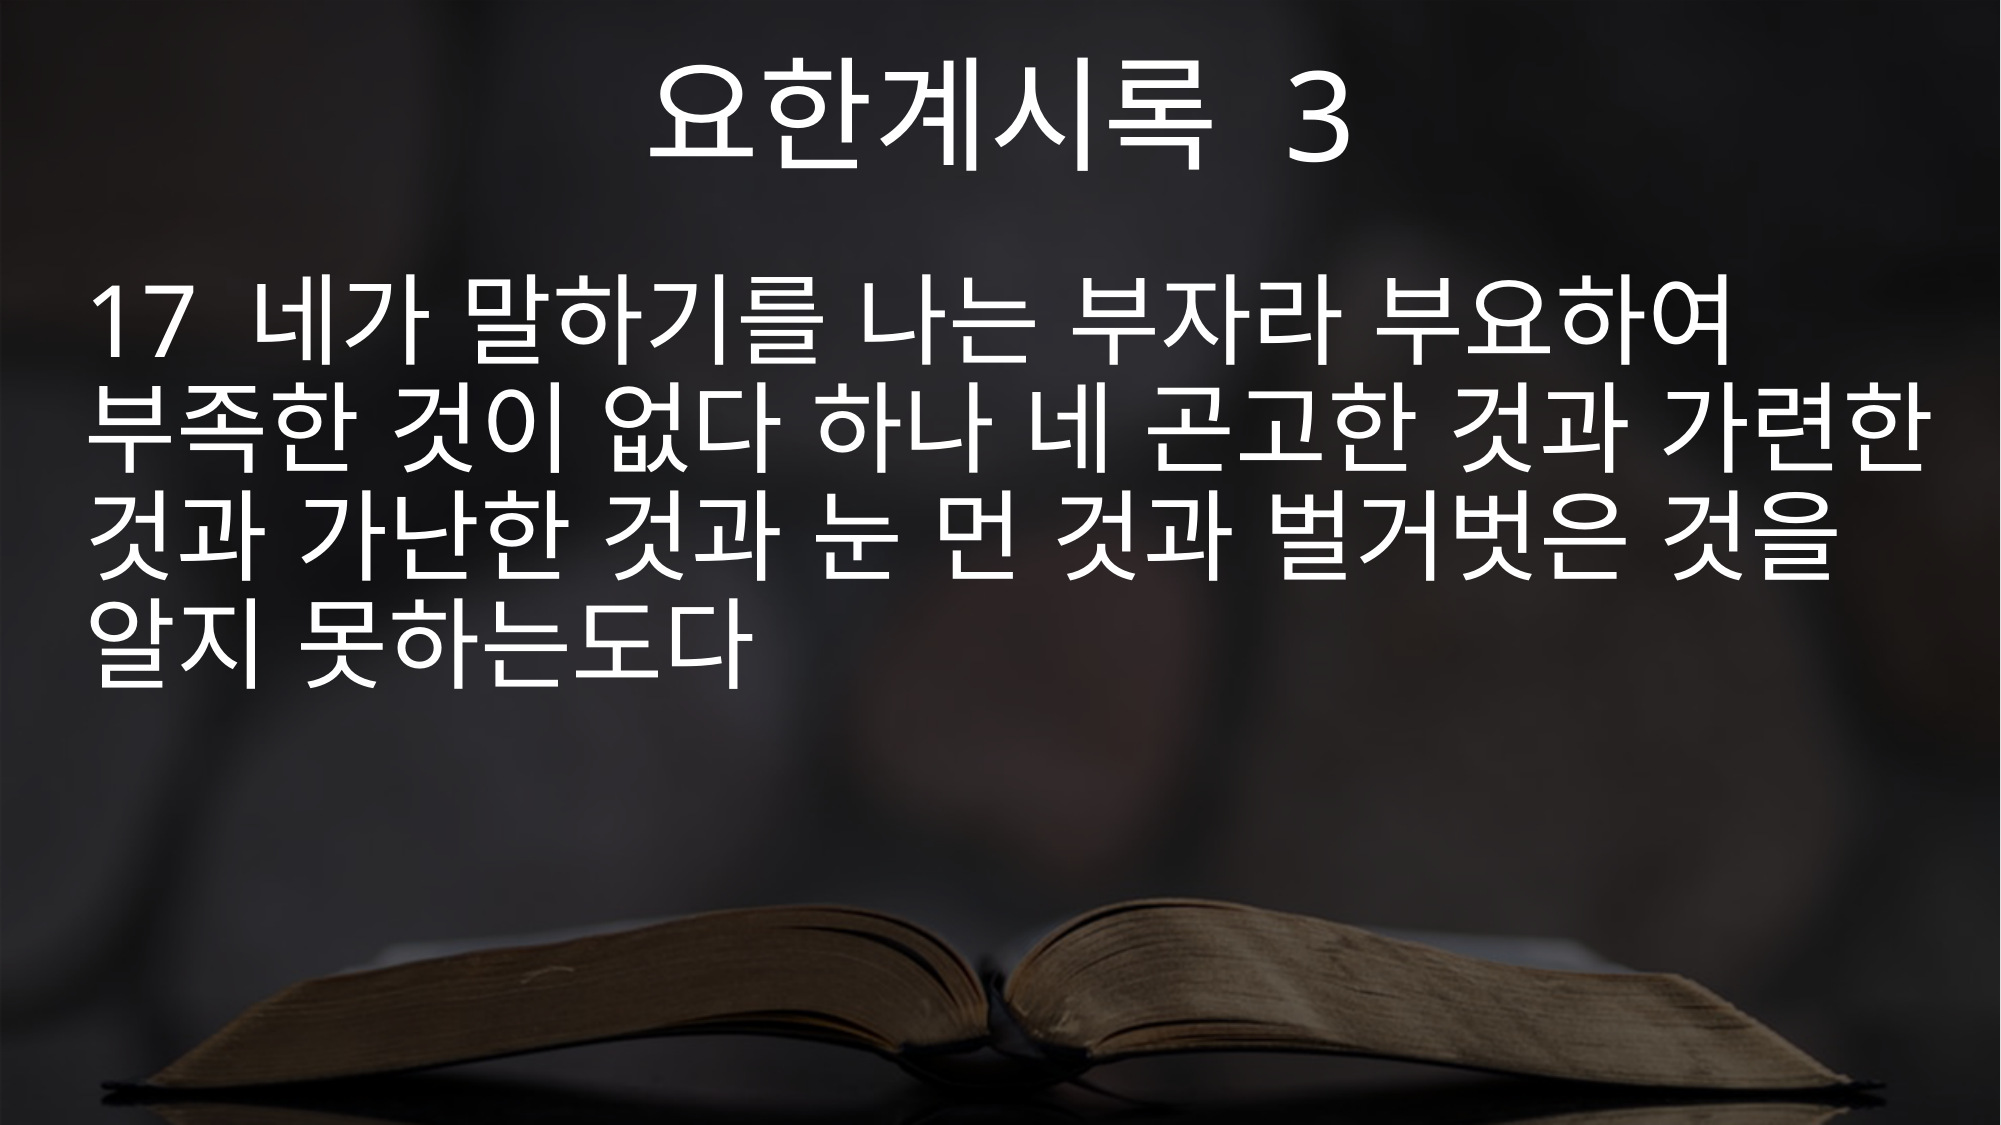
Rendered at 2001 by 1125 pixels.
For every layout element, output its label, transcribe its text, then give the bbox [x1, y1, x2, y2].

list 17 네가 말하기를 나는 부자라 부요하여 부족한 것이 없다 하나 네 곤고한 것과 가련한 것과 가난한 것과 눈 먼 것과 벌거벗은 것을 알지 못하는도다 [69, 263, 1953, 423]
footer 요한계시록 3 [0, 32, 2000, 192]
picture [0, 0, 2001, 1125]
